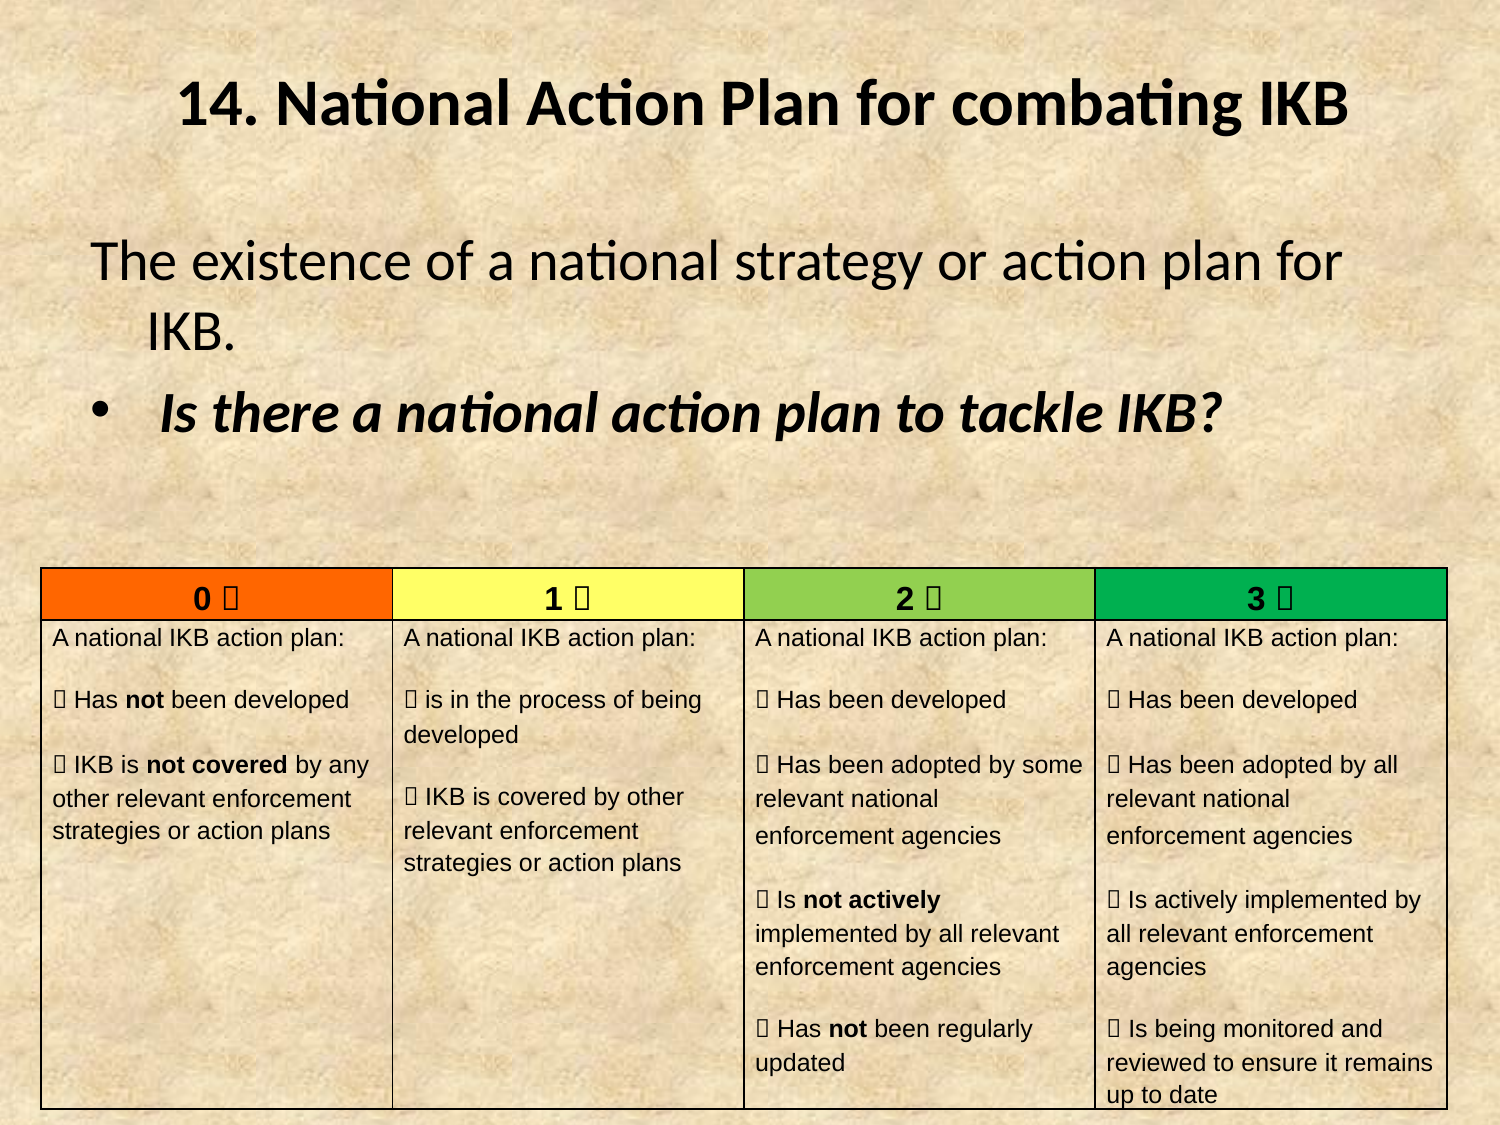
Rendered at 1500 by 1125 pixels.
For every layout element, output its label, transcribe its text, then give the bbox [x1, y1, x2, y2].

table_header 3 􀜆 [1096, 569, 1446, 619]
title 14. National Action Plan for combating IKB [41, 45, 1500, 233]
table_cell A national IKB action plan: 􀜆 Has been developed 􀜆 Has been adopted by some relevant national enforcement agencies 􀜆 Is not actively implemented by all relevant enforcement agencies 􀜆 Has not been regularly updated [745, 621, 1094, 1108]
table_header 1 􀜆 [393, 569, 743, 619]
table_cell A national IKB action plan: 􀜆 is in the process of being developed 􀜆 IKB is covered by other relevant enforcement strategies or action plans [393, 621, 743, 1108]
picture [0, 0, 1500, 1125]
table_header 0 􀜆 [42, 569, 392, 619]
table_cell A national IKB action plan: 􀜆 Has not been developed 􀜆 IKB is not covered by any other relevant enforcement strategies or action plans [42, 621, 392, 1108]
table_cell A national IKB action plan: 􀜆 Has been developed 􀜆 Has been adopted by all relevant national enforcement agencies 􀜆 Is actively implemented by all relevant enforcement agencies 􀜆 Is being monitored and reviewed to ensure it remains up to date [1096, 621, 1446, 1108]
table_header 2 􀜆 [745, 569, 1094, 619]
list The existence of a national strategy or action plan for IKB. Is there a national action plan to tackle IKB? [75, 215, 1425, 492]
